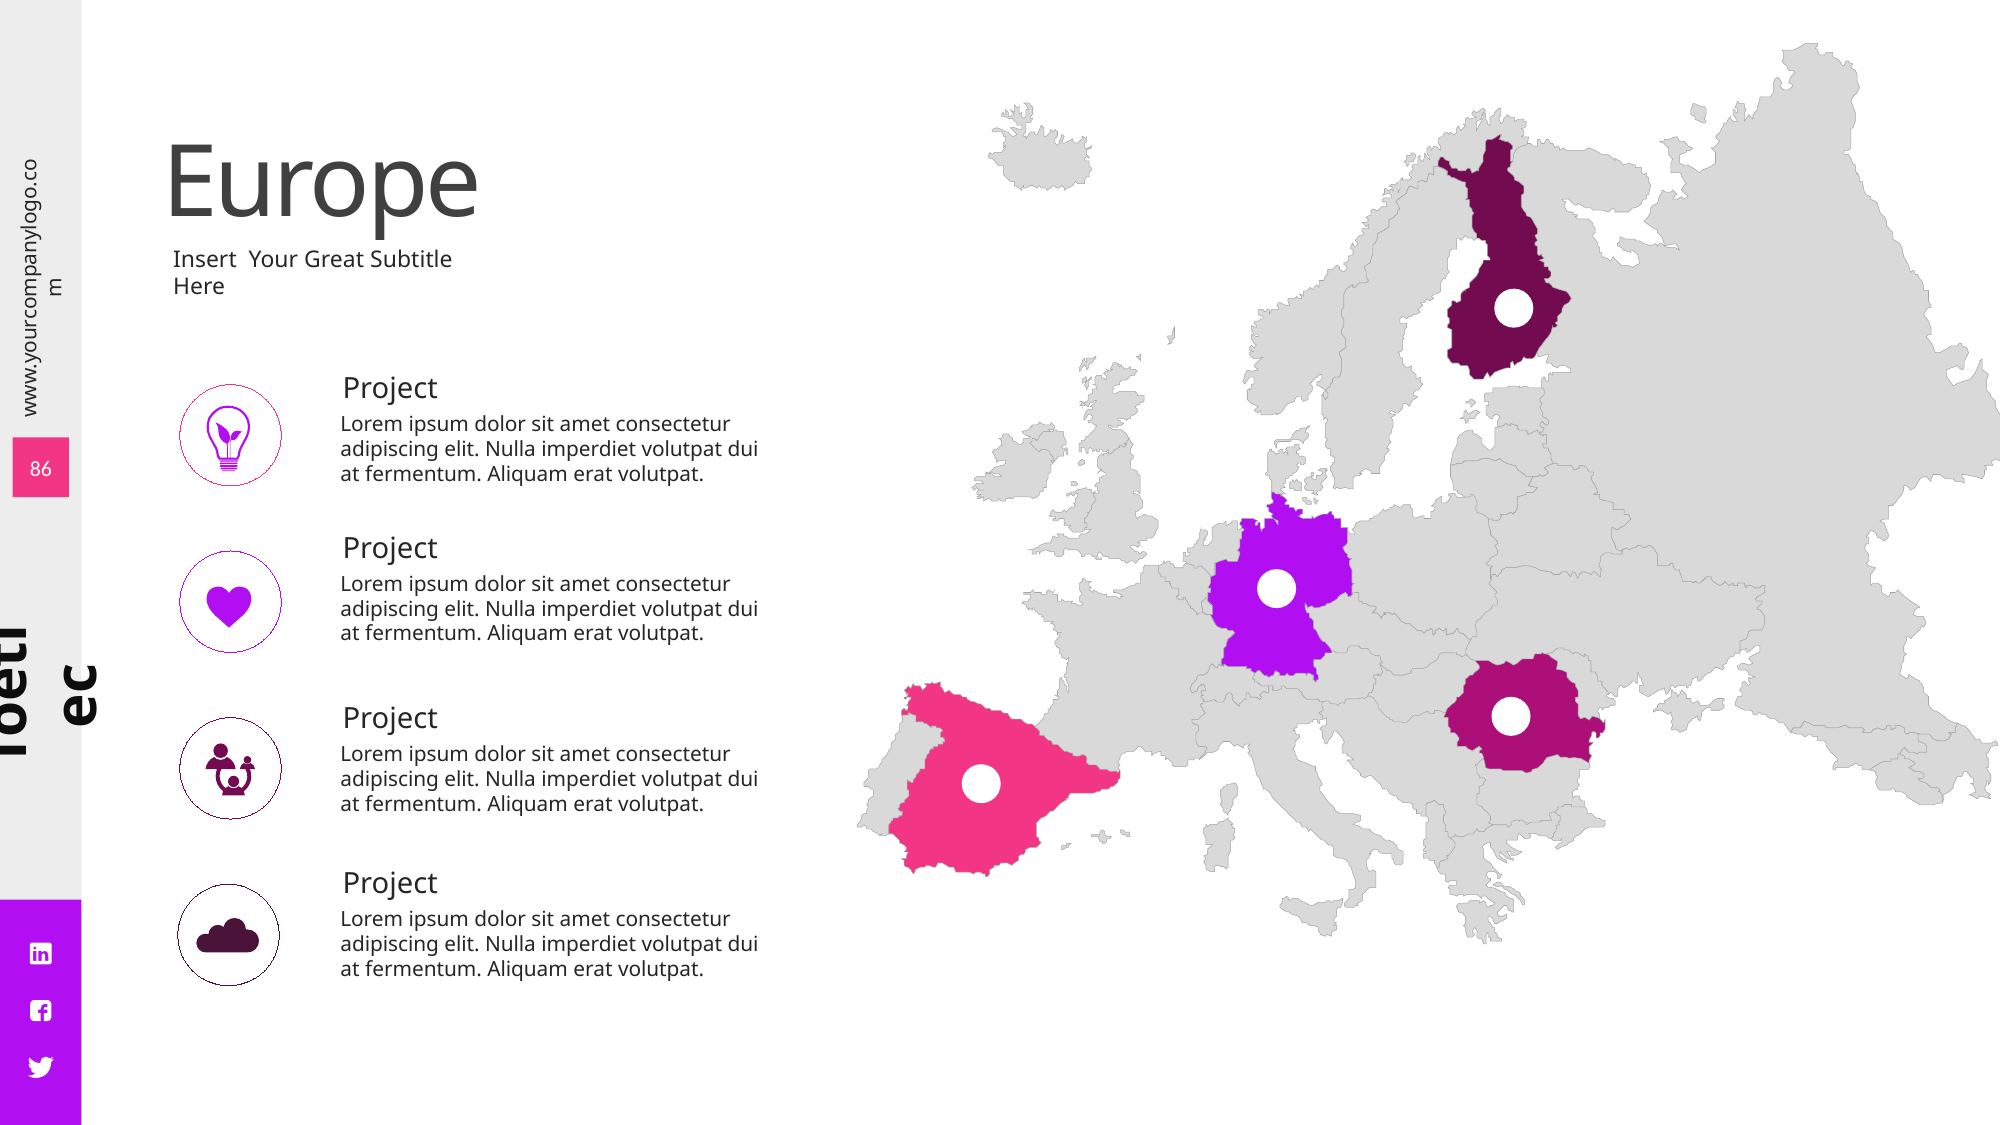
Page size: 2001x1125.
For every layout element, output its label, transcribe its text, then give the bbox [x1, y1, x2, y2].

text_box Lorem ipsum dolor sit amet consectetur adipiscing elit. Nulla imperdiet volutpat dui at fermentum. Aliquam erat volutpat. [325, 562, 792, 653]
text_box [179, 717, 282, 820]
text_box Project [327, 355, 550, 402]
text_box Project [327, 850, 550, 898]
text_box Lorem ipsum dolor sit amet consectetur adipiscing elit. Nulla imperdiet volutpat dui at fermentum. Aliquam erat volutpat. [325, 402, 792, 493]
text_box Lorem ipsum dolor sit amet consectetur adipiscing elit. Nulla imperdiet volutpat dui at fermentum. Aliquam erat volutpat. [325, 733, 792, 823]
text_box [179, 384, 282, 486]
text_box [179, 550, 282, 653]
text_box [177, 884, 280, 986]
text_box Insert Your Great Subtitle Here [158, 237, 512, 307]
text_box Project [327, 514, 550, 562]
text_box Lorem ipsum dolor sit amet consectetur adipiscing elit. Nulla imperdiet volutpat dui at fermentum. Aliquam erat volutpat. [325, 898, 792, 989]
slide_number 86 [12, 437, 69, 498]
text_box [857, 43, 2000, 944]
text_box Europe [147, 116, 677, 236]
text_box Project [327, 685, 550, 733]
